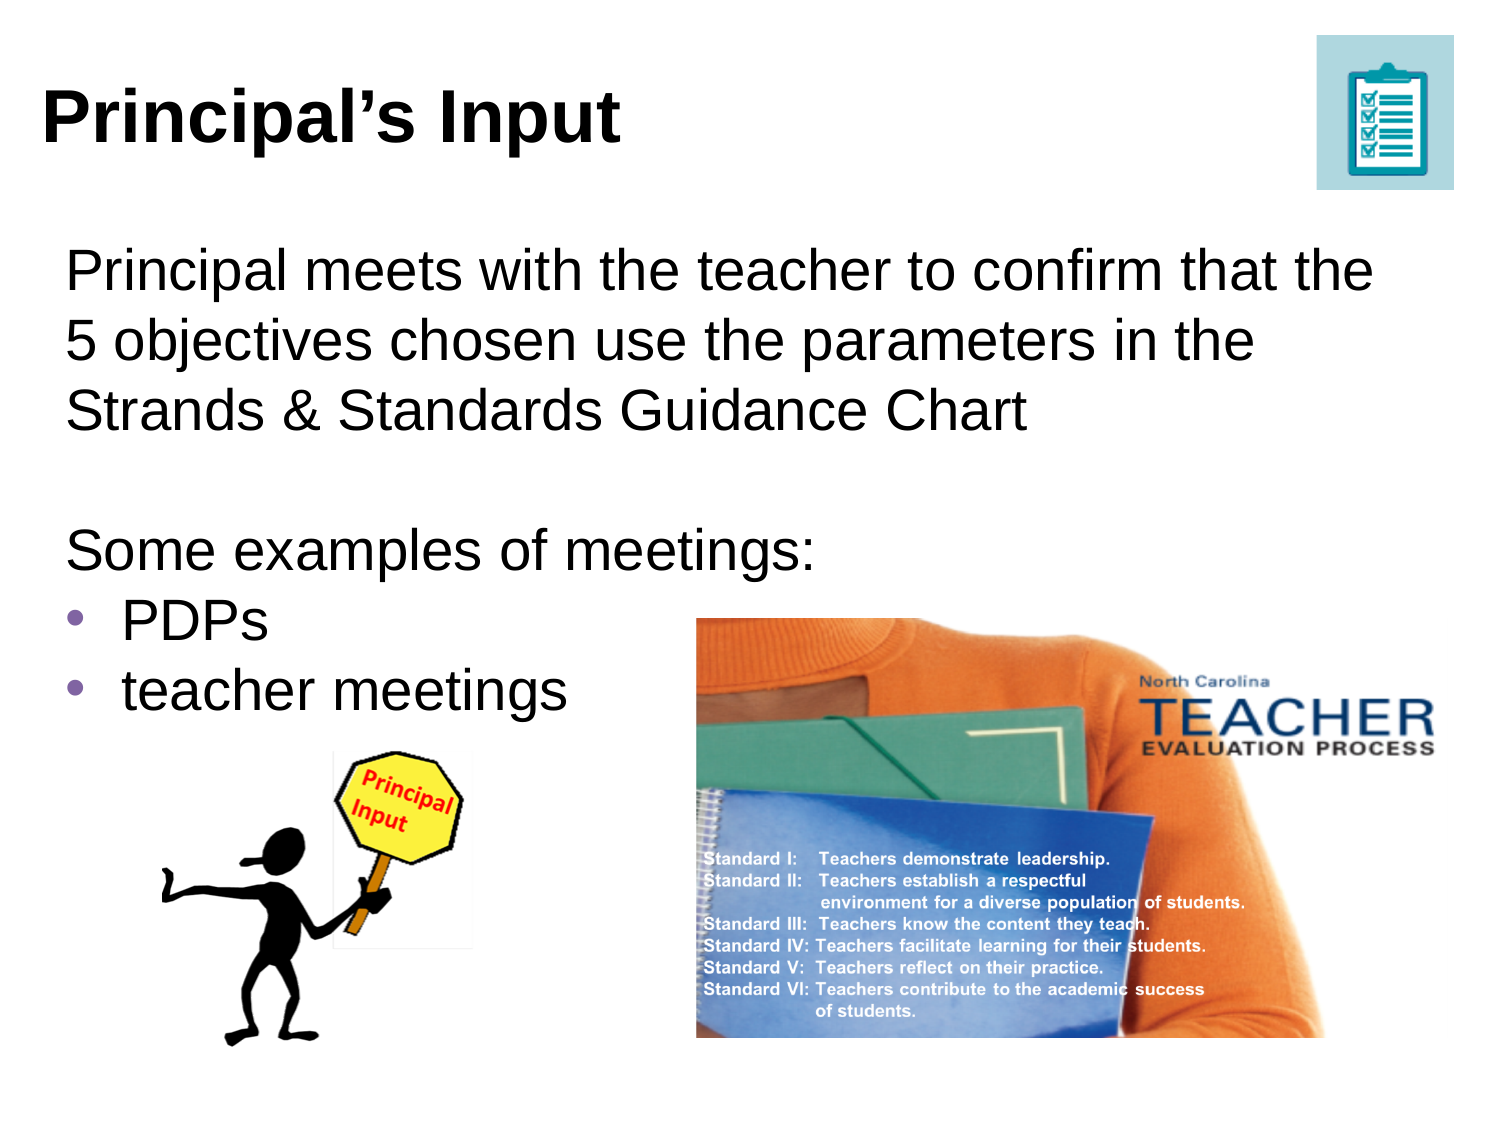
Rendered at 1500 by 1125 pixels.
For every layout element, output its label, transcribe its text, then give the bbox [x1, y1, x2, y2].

picture [1316, 35, 1455, 190]
picture [692, 618, 1455, 1038]
list Principal meets with the teacher to confirm that the 5 objectives chosen use the parameters in the Strands & Standards Guidance Chart Some examples of meetings: PDPs teacher meetings [50, 224, 1427, 1088]
picture [162, 747, 475, 1048]
text_box Principal’s Input [26, 24, 1427, 200]
